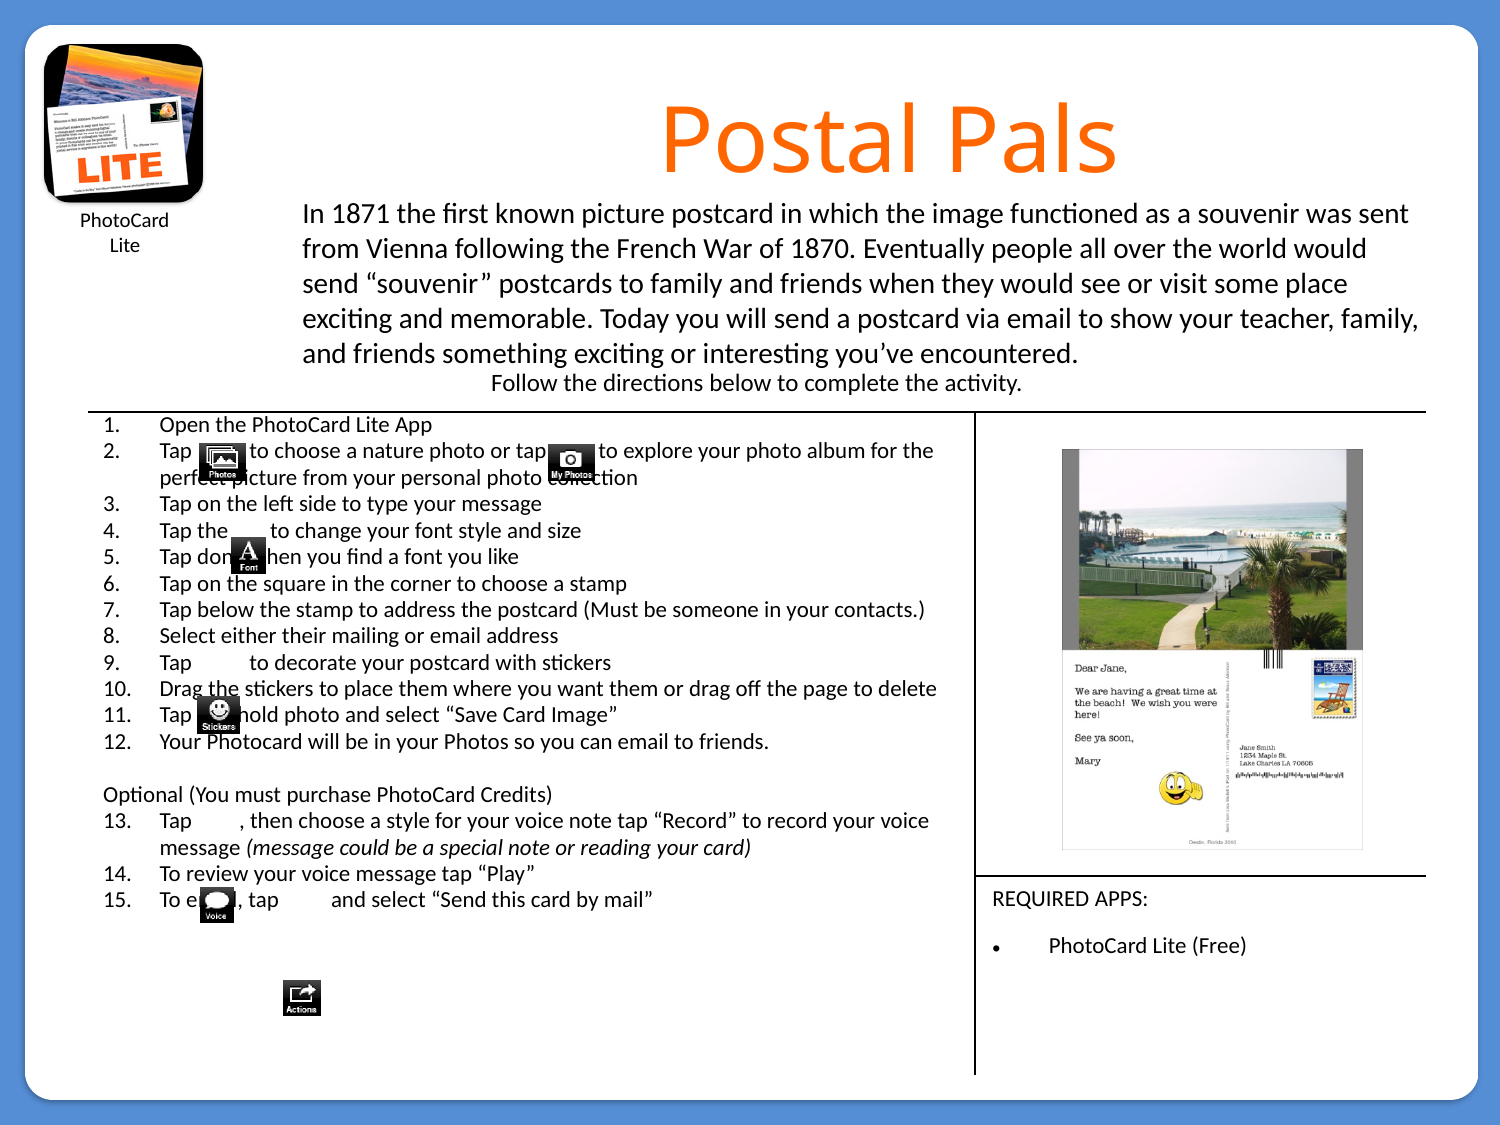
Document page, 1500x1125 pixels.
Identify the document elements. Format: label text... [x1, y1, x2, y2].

text_box PhotoCard Lite [49, 220, 200, 265]
picture [199, 443, 246, 481]
picture [548, 444, 595, 481]
picture [230, 537, 267, 574]
picture [1062, 449, 1363, 851]
text_box In 1871 the first known picture postcard in which the image functioned as a souvenir was sent from Vienna following the French War of 1870. Eventually people all over the world would send “souvenir” postcards to family and friends when they would see or visit some place exciting and memorable. Today you will send a postcard via email to show your teacher, family, and friends something exciting or interesting you’ve encountered. [287, 187, 1438, 377]
picture [37, 36, 213, 213]
table_cell Open the PhotoCard Lite App Tap to choose a nature photo or tap to explore your photo album for the perfect picture from your personal photo collection Tap on the left side to type your message Tap the to change your font style and size Tap done when you find a font you like Tap on the square in the corner to choose a stamp Tap below the stamp to address the postcard (Must be someone in your contacts.) Select either their mailing or email address Tap to decorate your postcard with stickers Drag the stickers to place them where you want them or drag off the page to delete Tap and hold photo and select “Save Card Image” Your Photocard will be in your Photos so you can email to friends. Optional (You must purchase PhotoCard Credits) Tap , then choose a style for your voice note tap “Record” to record your voice message (message could be a special note or reading your card) To review your voice message tap “Play” To email, tap and select “Send this card by mail” [88, 413, 974, 1075]
table_cell [976, 413, 1426, 875]
picture [199, 887, 235, 923]
picture [197, 696, 241, 734]
table_cell REQUIRED APPS: PhotoCard Lite (Free) [976, 877, 1426, 1075]
title Postal Pals [352, 34, 1425, 187]
table_header Follow the directions below to complete the activity. [88, 362, 1426, 411]
picture [283, 980, 321, 1016]
